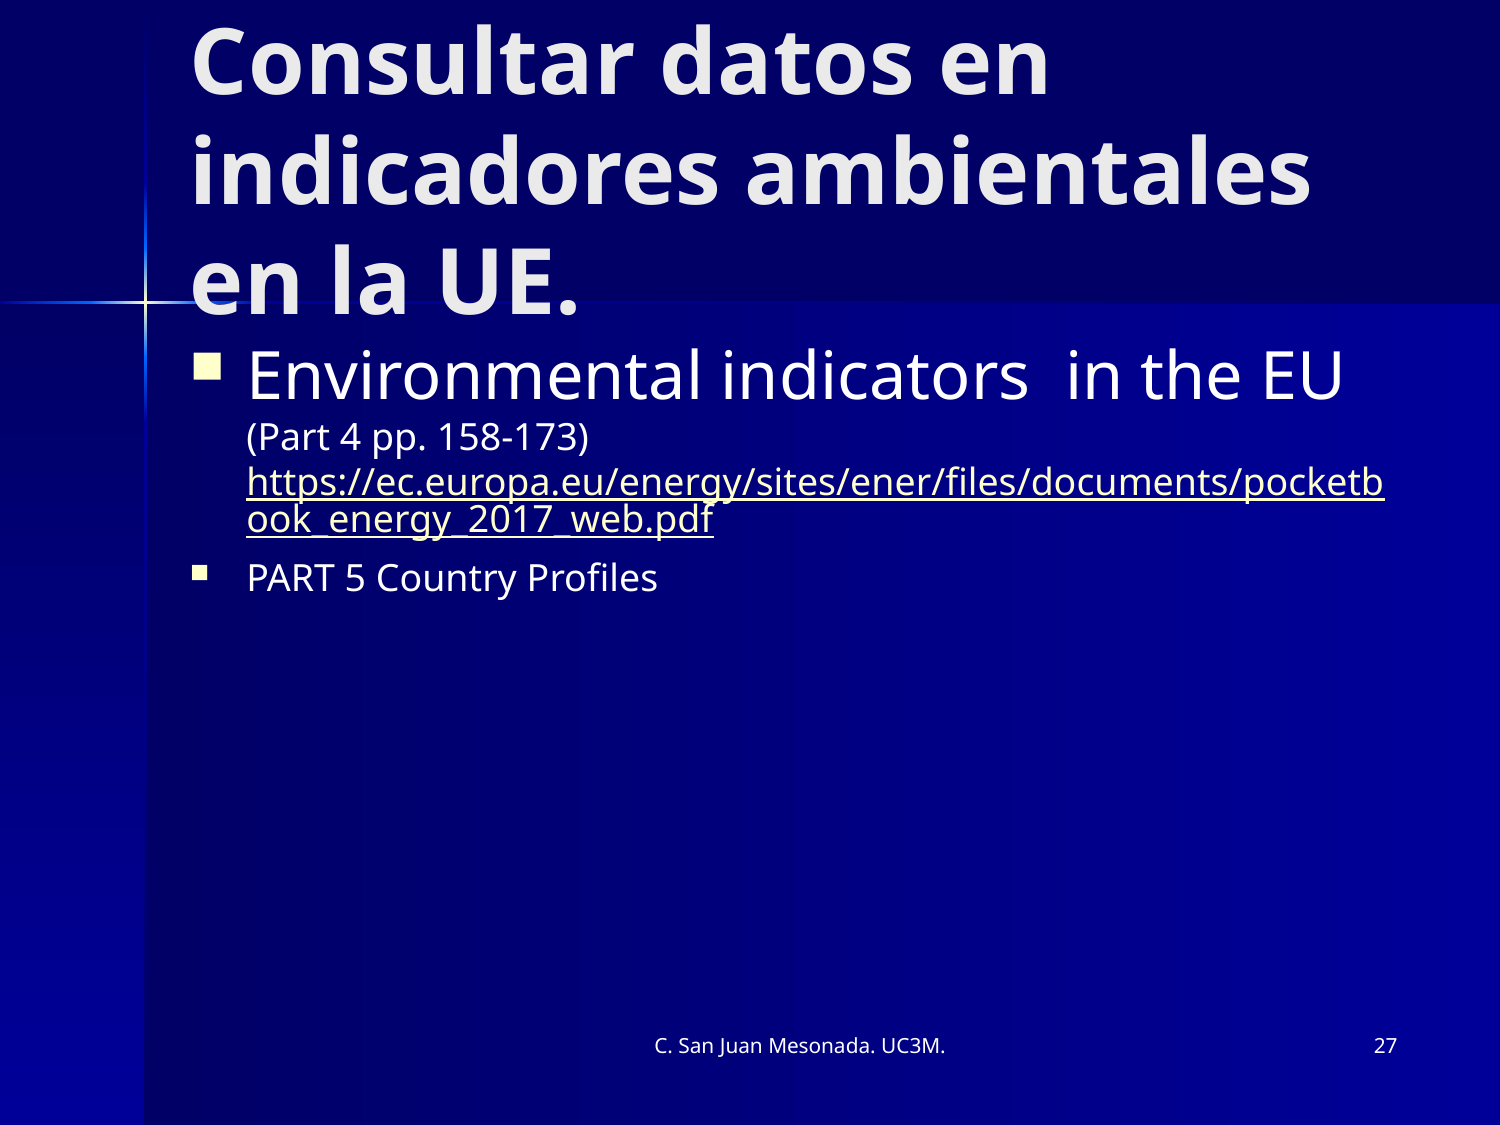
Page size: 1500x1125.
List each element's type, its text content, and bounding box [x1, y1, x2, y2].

title Consultar datos en indicadores ambientales en la UE. [174, 50, 1413, 285]
footer C. San Juan Mesonada. UC3M. [562, 1025, 1038, 1100]
slide_number 27 [1100, 1025, 1413, 1100]
list Environmental indicators in the EU (Part 4 pp. 158-173) https://ec.europa.eu/energy/sites/ener/files/documents/pocketbook_energy_2017_web.pdf PART 5 Country Profiles [174, 324, 1413, 1000]
